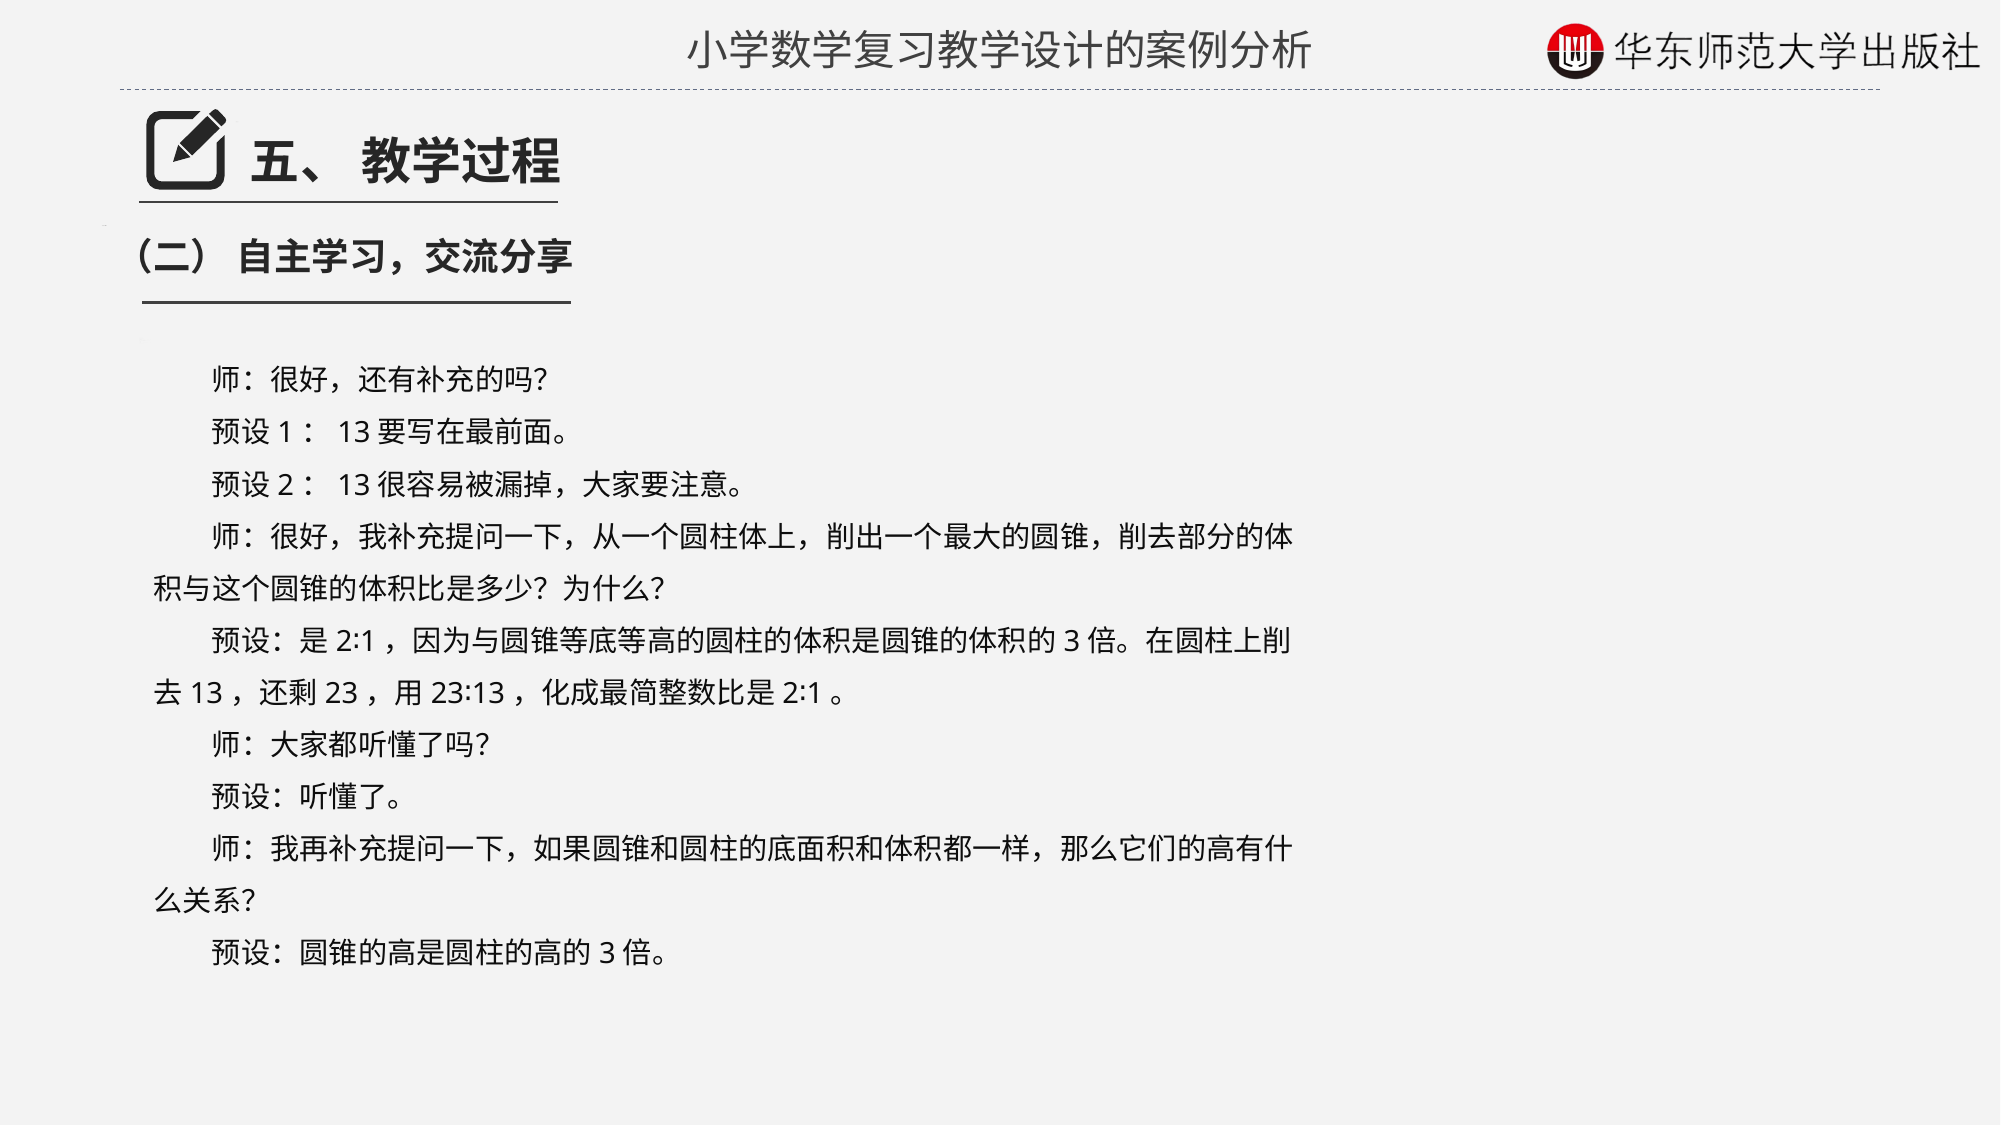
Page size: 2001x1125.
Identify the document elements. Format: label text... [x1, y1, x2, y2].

text_box 小学数学复习教学设计的案例分析 [680, 23, 1320, 74]
text_box 五、 教学过程 [235, 121, 1147, 197]
text_box [146, 111, 225, 190]
text_box [208, 109, 227, 127]
text_box （二） 自主学习，交流分享 [101, 225, 692, 286]
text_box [1536, 13, 1989, 83]
text_box 师：很好，还有补充的吗？ 预设1：13要写在最前面。 预设2：13很容易被漏掉，大家要注意。 师：很好，我补充提问一下，从一个圆柱体上，削出一个最大的圆锥，削去部分的体积与这个圆锥的体积比是多少？为什么？ 预设：是2∶1，因为与圆锥等底等高的圆柱的体积是圆锥的体积的3倍。在圆柱上削去13，还剩23，用23∶13，化成最简整数比是2∶1。 师：大家都听懂了吗？ 预设：听懂了。 师：我再补充提问一下，如果圆锥和圆柱的底面积和体积都一样，那么它们的高有什么关系？ 预设：圆锥的高是圆柱的高的3倍。 [138, 337, 1320, 977]
